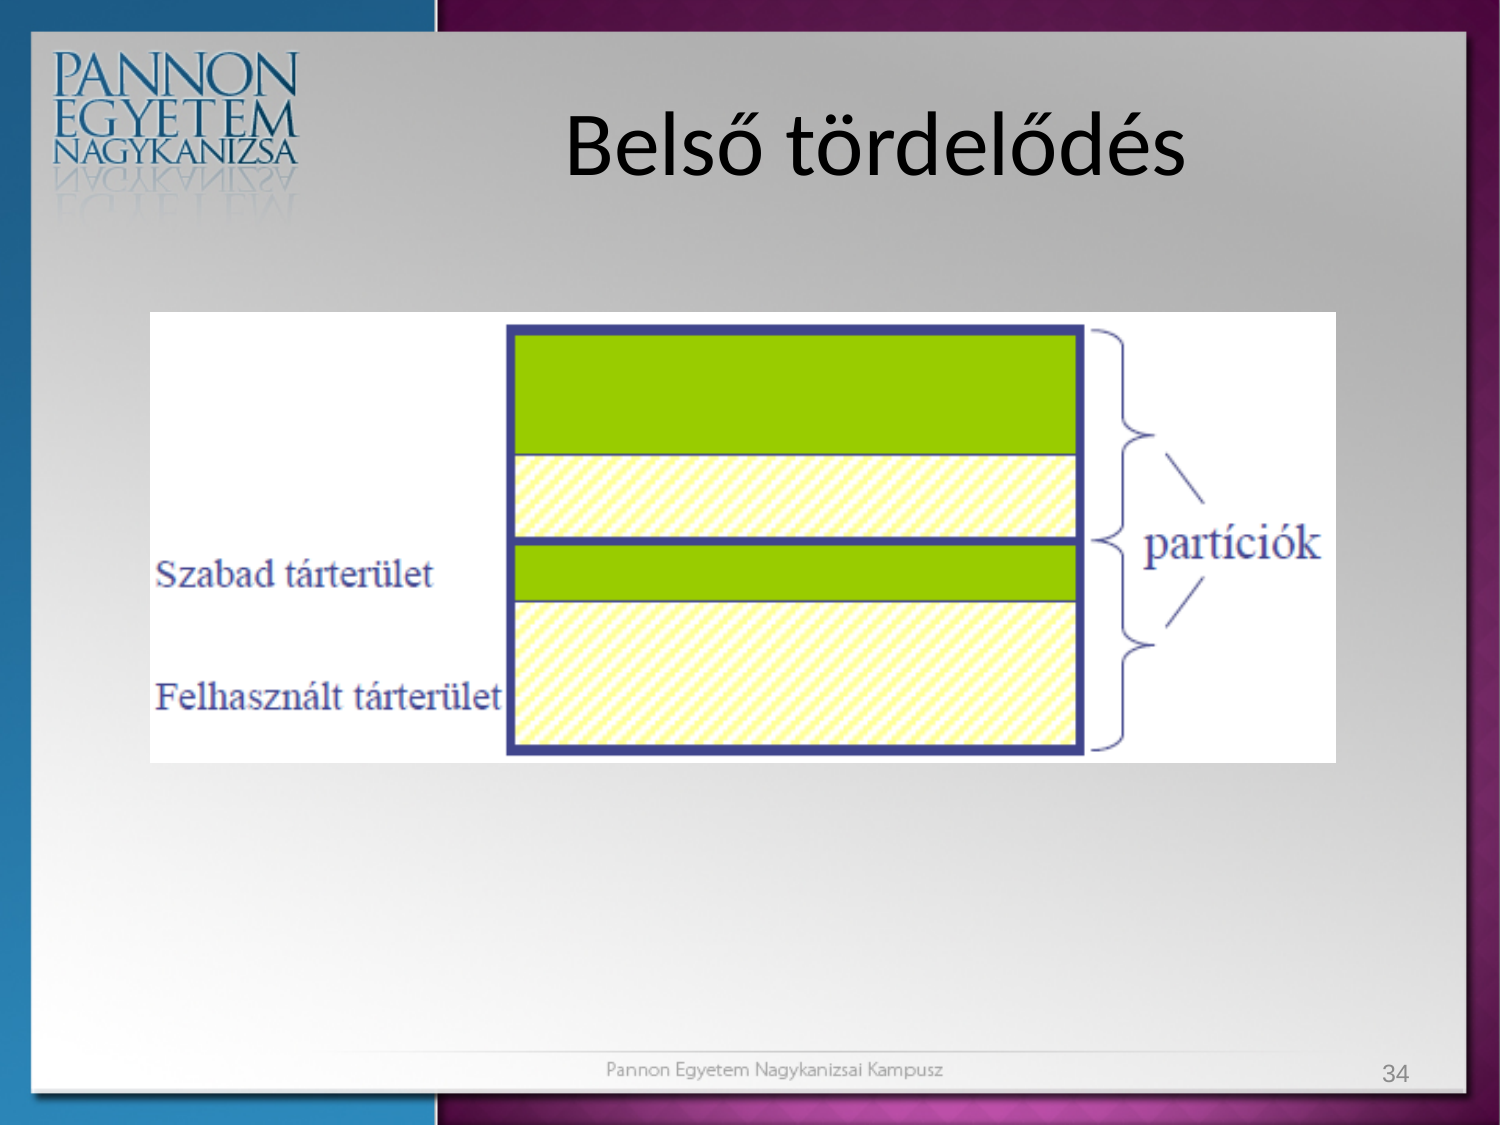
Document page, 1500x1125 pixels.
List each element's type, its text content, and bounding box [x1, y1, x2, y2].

slide_number 34 [1074, 1042, 1425, 1103]
title Belső tördelődés [328, 45, 1425, 233]
picture [0, 0, 1500, 1125]
